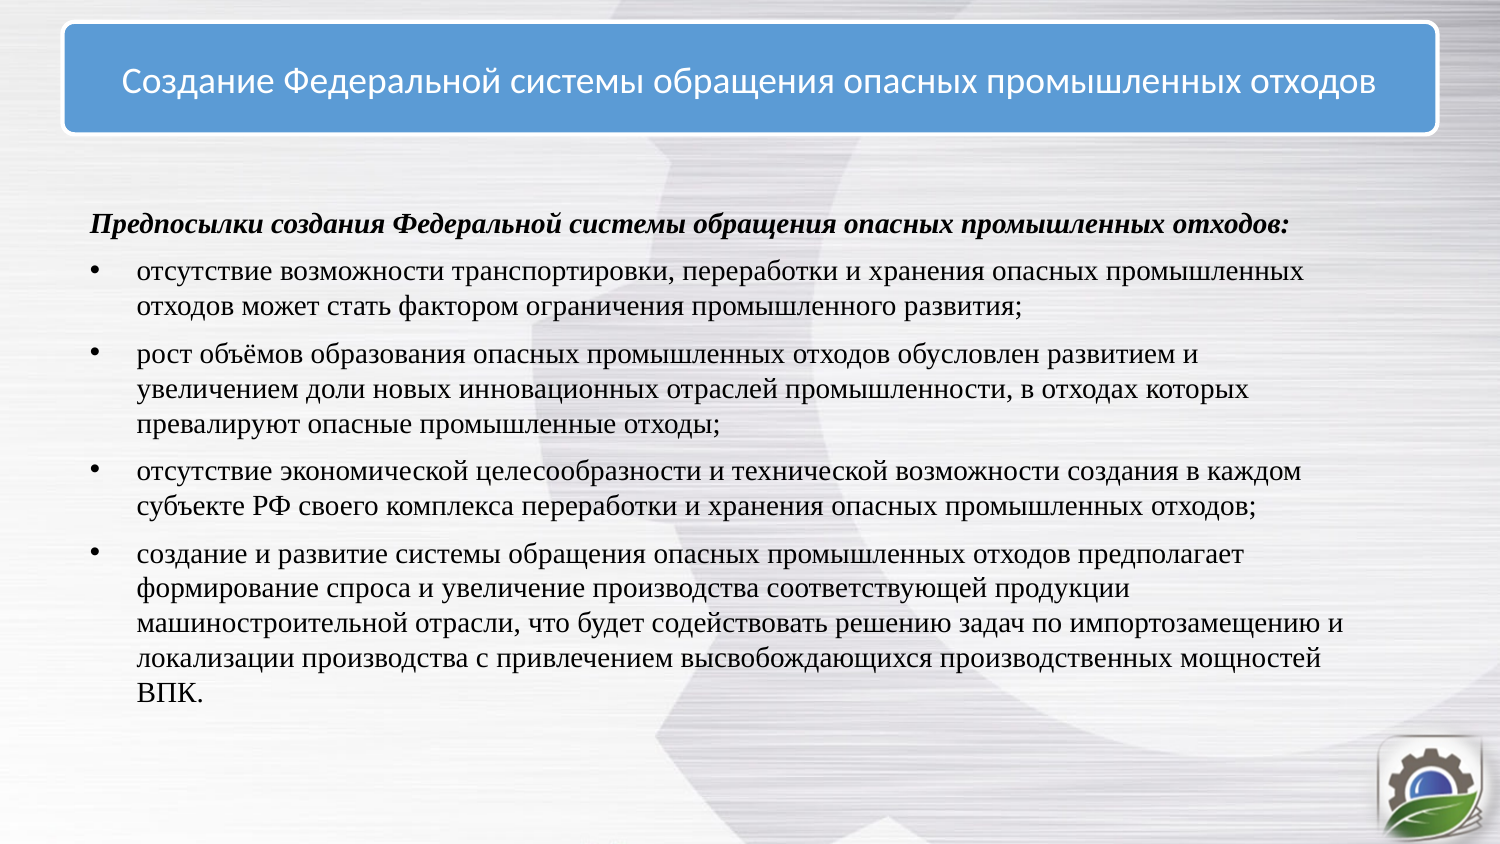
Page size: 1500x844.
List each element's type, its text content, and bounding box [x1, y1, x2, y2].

text_box Предпосылки создания Федеральной системы обращения опасных промышленных отходов: отсутствие возможности транспортировки, переработки и хранения опасных промышленных отходов может стать фактором ограничения промышленного развития; рост объёмов образования опасных промышленных отходов обусловлен развитием и увеличением доли новых инновационных отраслей промышленности, в отходах которых превалируют опасные промышленные отходы; отсутствие экономической целесообразности и технической возможности создания в каждом субъекте РФ своего комплекса переработки и хранения опасных промышленных отходов; создание и развитие системы обращения опасных промышленных отходов предполагает формирование спроса и увеличение производства соответствующей продукции машиностроительной отрасли, что будет содействовать решению задач по импортозамещению и локализации производства с привлечением высвобождающихся производственных мощностей ВПК. [75, 196, 1375, 716]
text_box Создание Федеральной системы обращения опасных промышленных отходов [60, 19, 1440, 137]
picture [0, 0, 1500, 844]
